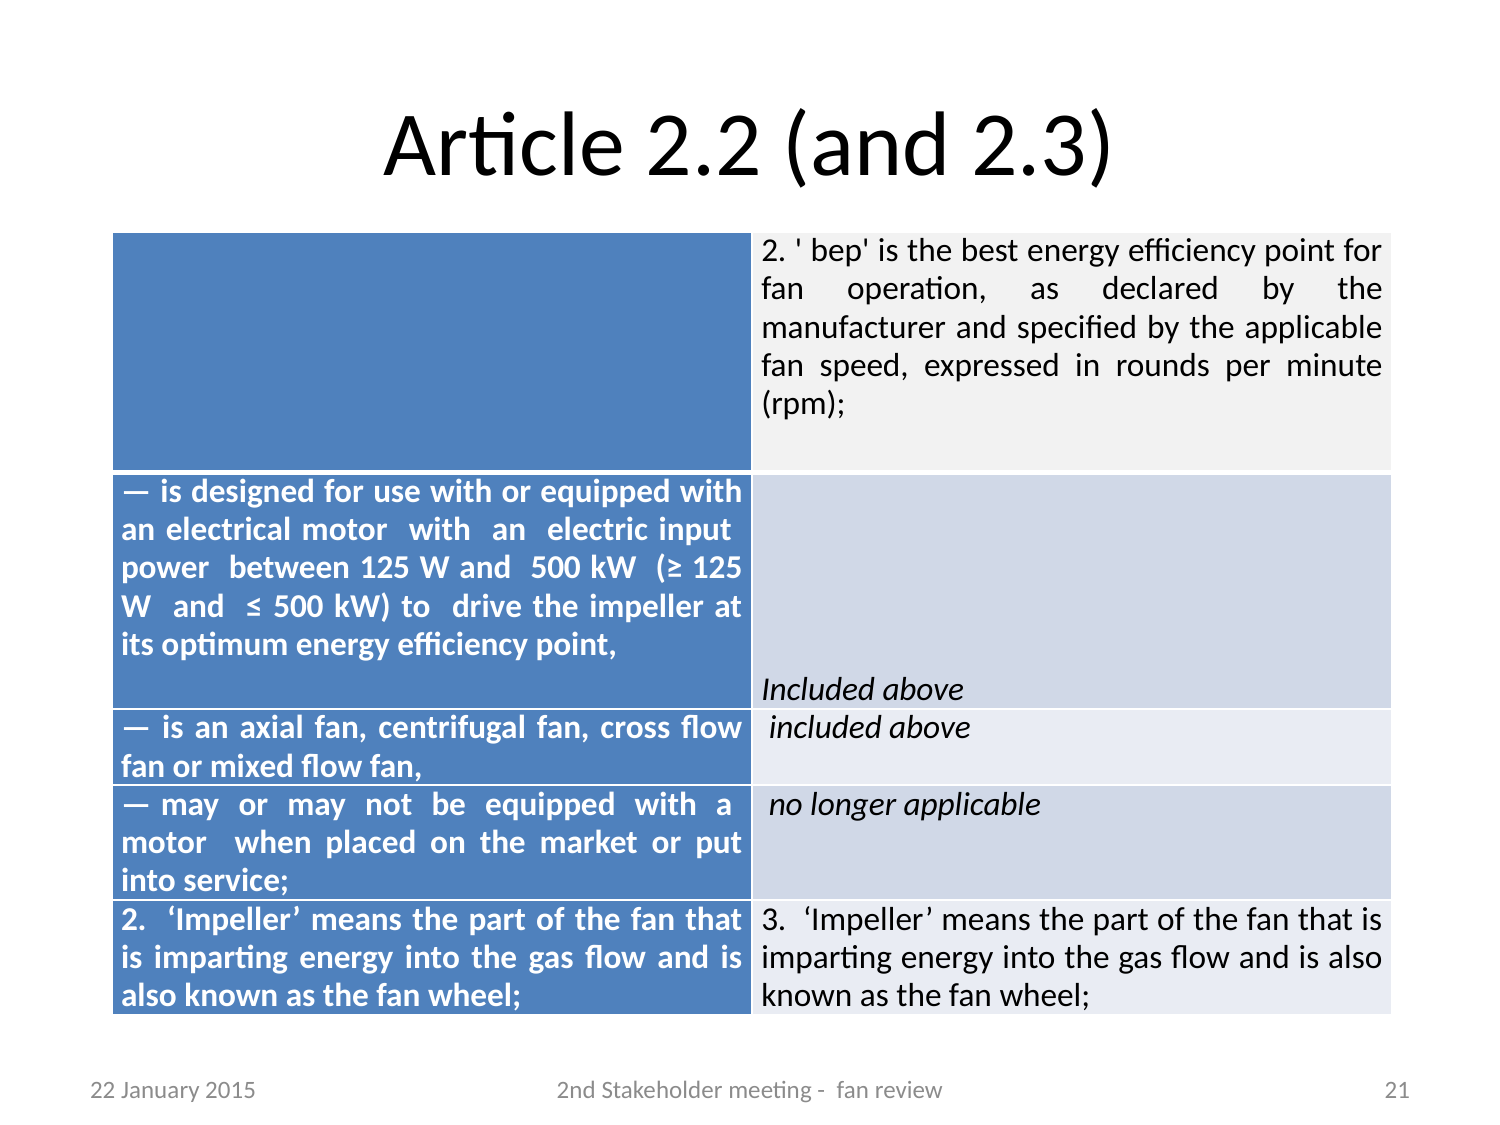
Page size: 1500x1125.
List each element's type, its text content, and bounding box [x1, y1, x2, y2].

table_cell Included above [753, 475, 1391, 708]
table_cell — is designed for use with or equipped with an electrical motor with an electric input power between 125 W and 500 kW (≥ 125 W and ≤ 500 kW) to drive the impeller at its optimum energy efficiency point, [113, 475, 751, 708]
slide_number 21 [1074, 1058, 1425, 1119]
table_cell included above [753, 710, 1391, 784]
footer 2nd Stakeholder meeting - fan review [512, 1058, 988, 1119]
table_cell no longer applicable [753, 786, 1391, 899]
table_header [113, 233, 751, 470]
table_cell — is an axial fan, centrifugal fan, cross flow fan or mixed flow fan, [113, 710, 751, 784]
table_header 2. ' bep' is the best energy efficiency point for fan operation, as declared by the manufacturer and specified by the applicable fan speed, expressed in rounds per minute (rpm); [753, 233, 1391, 470]
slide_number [75, 1058, 425, 1119]
table_cell 2. ‘Impeller’ means the part of the fan that is imparting energy into the gas flow and is also known as the fan wheel; [113, 901, 751, 1014]
table_cell — may or may not be equipped with a motor when placed on the market or put into service; [113, 786, 751, 899]
title Article 2.2 (and 2.3) [75, 45, 1425, 233]
table_cell 3. ‘Impeller’ means the part of the fan that is imparting energy into the gas flow and is also known as the fan wheel; [753, 901, 1391, 1014]
